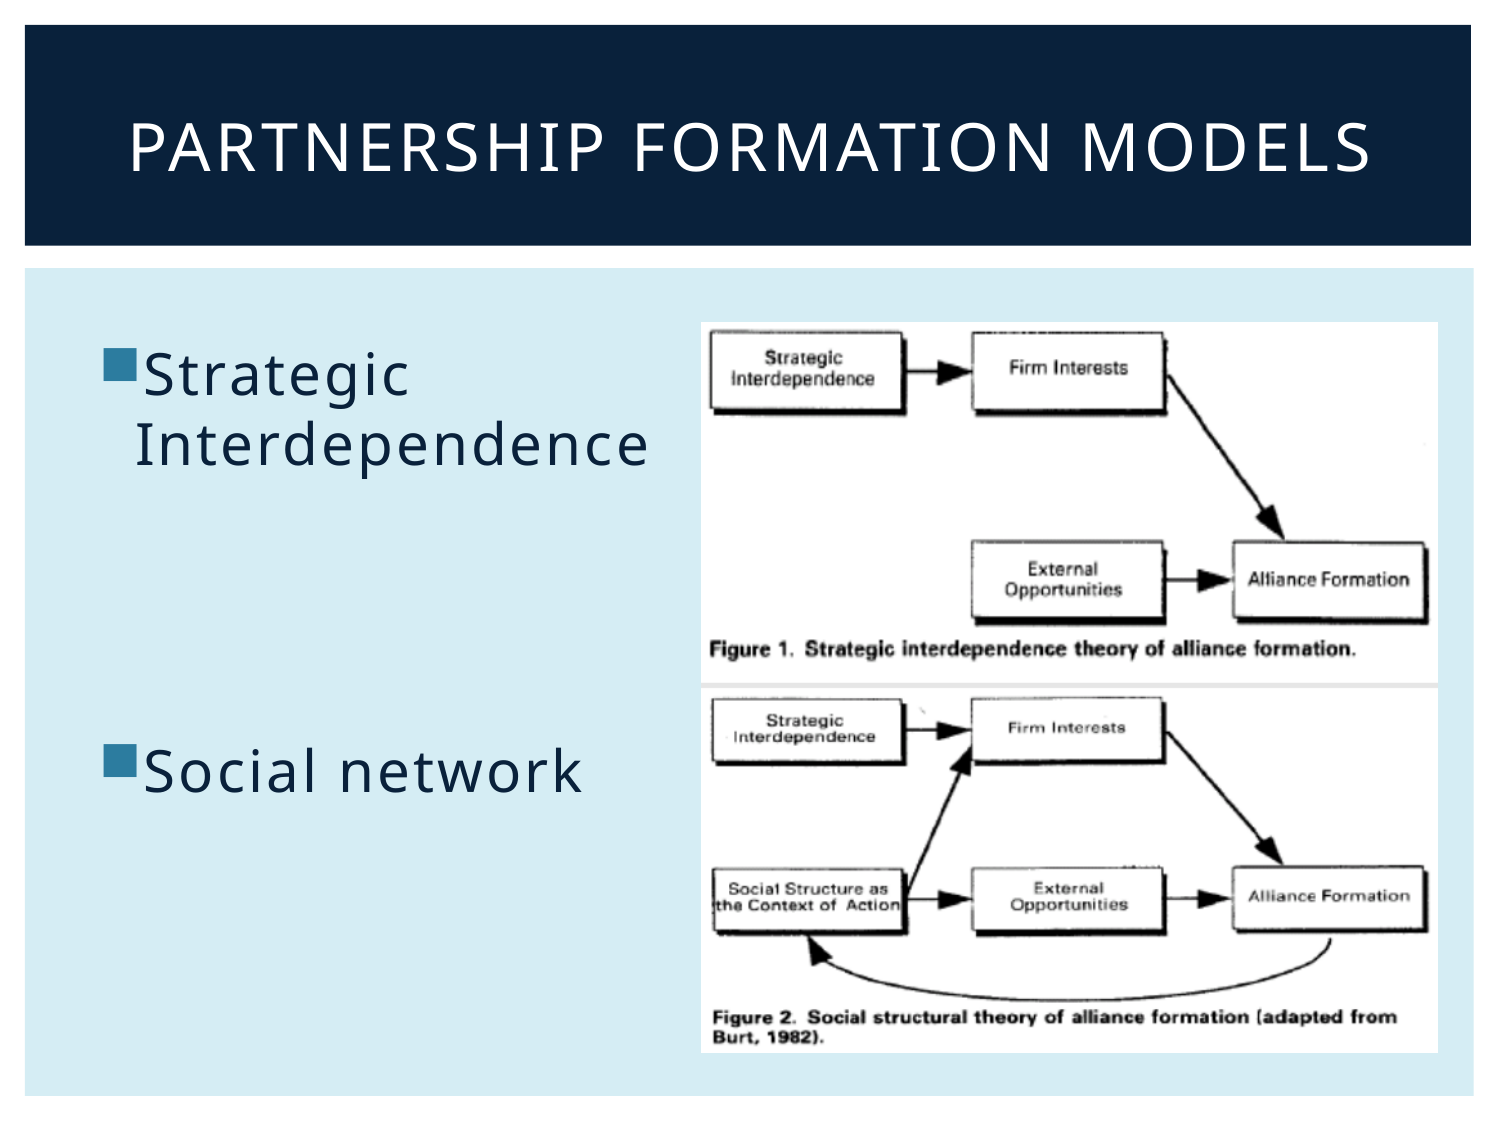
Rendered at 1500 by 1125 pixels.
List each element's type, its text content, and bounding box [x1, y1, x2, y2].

list Strategic Interdependence Social network [75, 329, 696, 1053]
picture [701, 321, 1438, 1054]
title Partnership formation Models [62, 58, 1438, 232]
